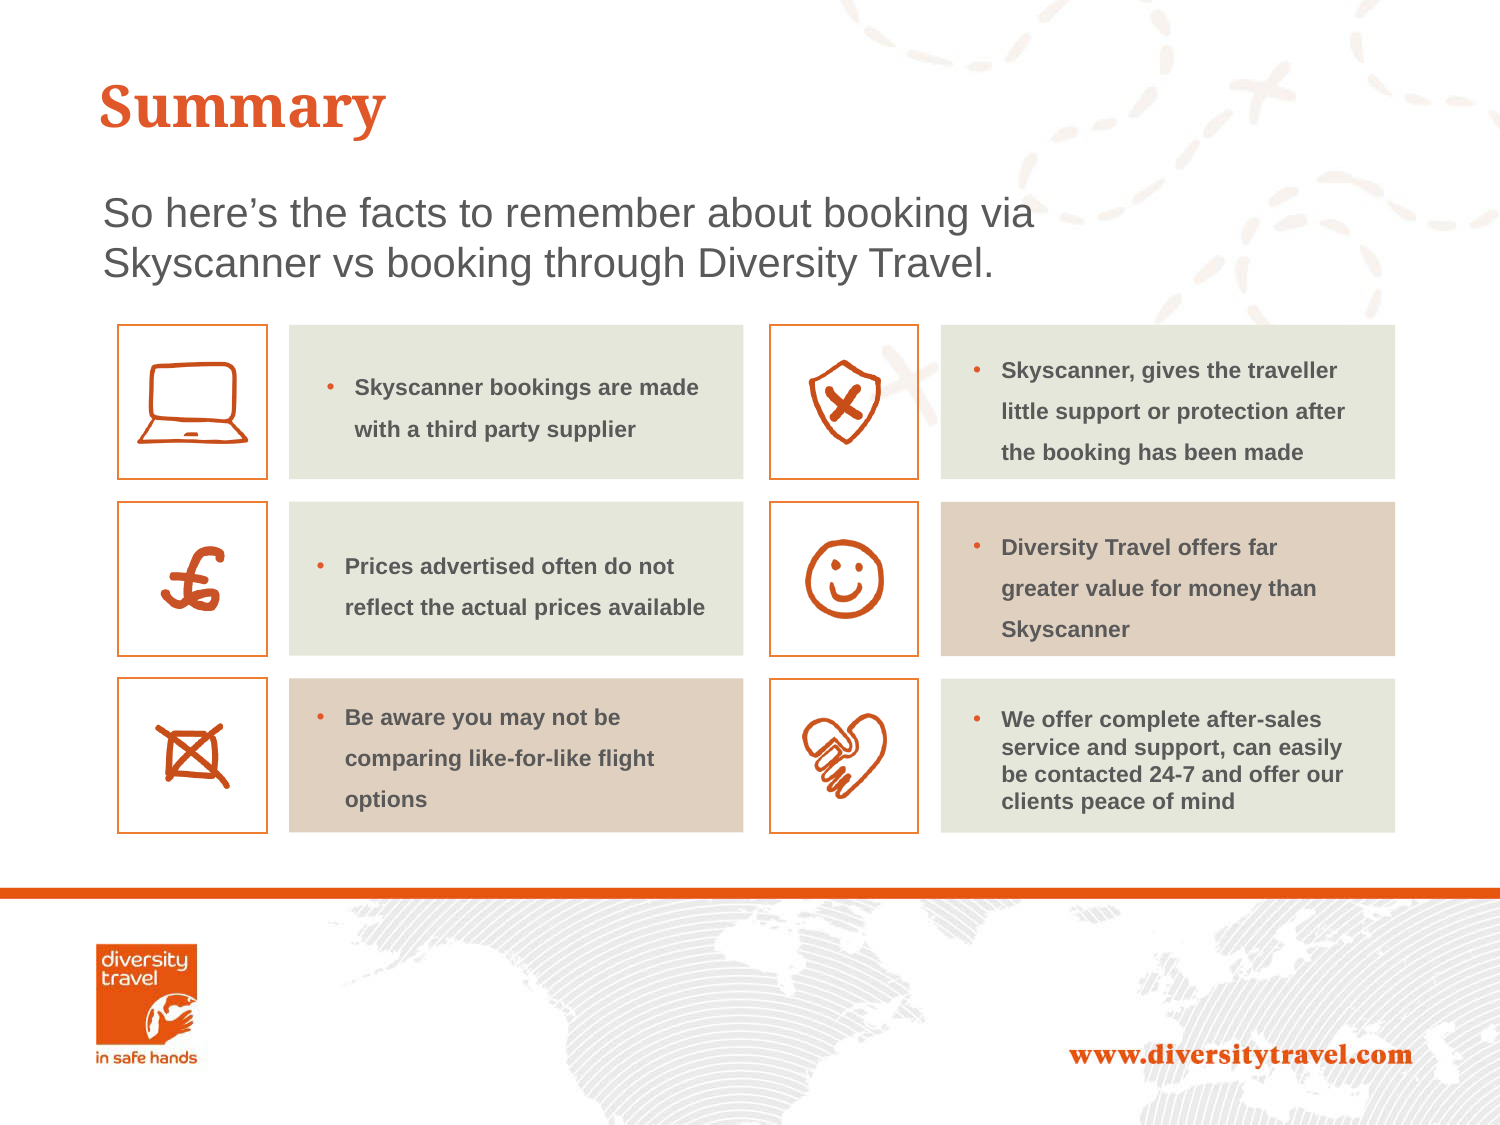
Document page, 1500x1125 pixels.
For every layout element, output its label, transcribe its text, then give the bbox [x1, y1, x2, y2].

text_box Diversity Travel offers far greater value for money than Skyscanner [958, 511, 1371, 650]
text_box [118, 324, 267, 480]
picture [0, 0, 1500, 1125]
text_box [940, 324, 1396, 480]
text_box [940, 678, 1396, 834]
text_box Skyscanner bookings are made with a third party supplier [311, 351, 725, 449]
text_box [288, 501, 744, 657]
text_box Skyscanner, gives the traveller little support or protection after the booking has been made [958, 334, 1371, 473]
text_box [940, 501, 1396, 657]
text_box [118, 678, 267, 833]
list Summary [84, 69, 862, 152]
text_box So here’s the facts to remember about booking via Skyscanner vs booking through Diversity Travel. [87, 178, 1277, 294]
text_box [288, 677, 744, 833]
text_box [770, 324, 919, 480]
text_box Prices advertised often do not reflect the actual prices available [301, 530, 752, 628]
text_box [770, 501, 919, 657]
text_box We offer complete after-sales service and support, can easily be contacted 24-7 and offer our clients peace of mind [958, 697, 1371, 822]
text_box [288, 324, 744, 480]
text_box Be aware you may not be comparing like-for-like flight options [301, 681, 733, 820]
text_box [770, 678, 919, 834]
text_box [118, 501, 267, 657]
